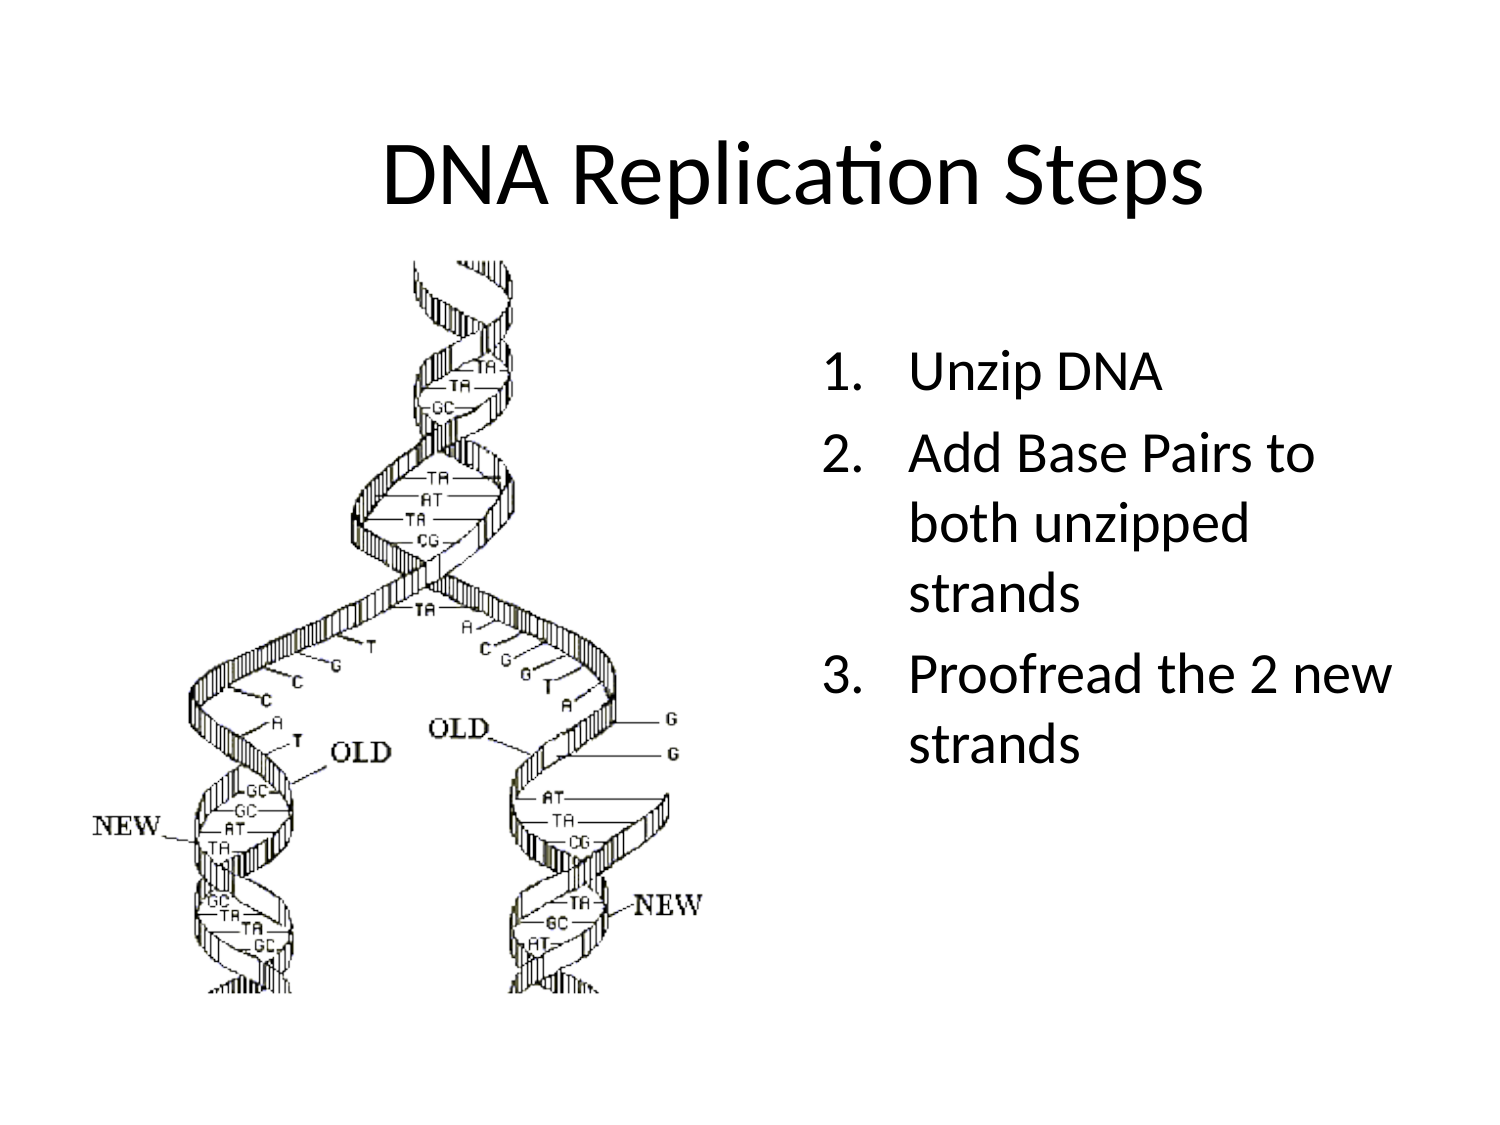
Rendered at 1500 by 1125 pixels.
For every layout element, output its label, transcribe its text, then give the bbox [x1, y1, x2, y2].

list Unzip DNA Add Base Pairs to both unzipped strands Proofread the 2 new strands [806, 324, 1413, 1001]
title DNA Replication Steps [174, 49, 1413, 286]
picture [87, 249, 713, 1003]
